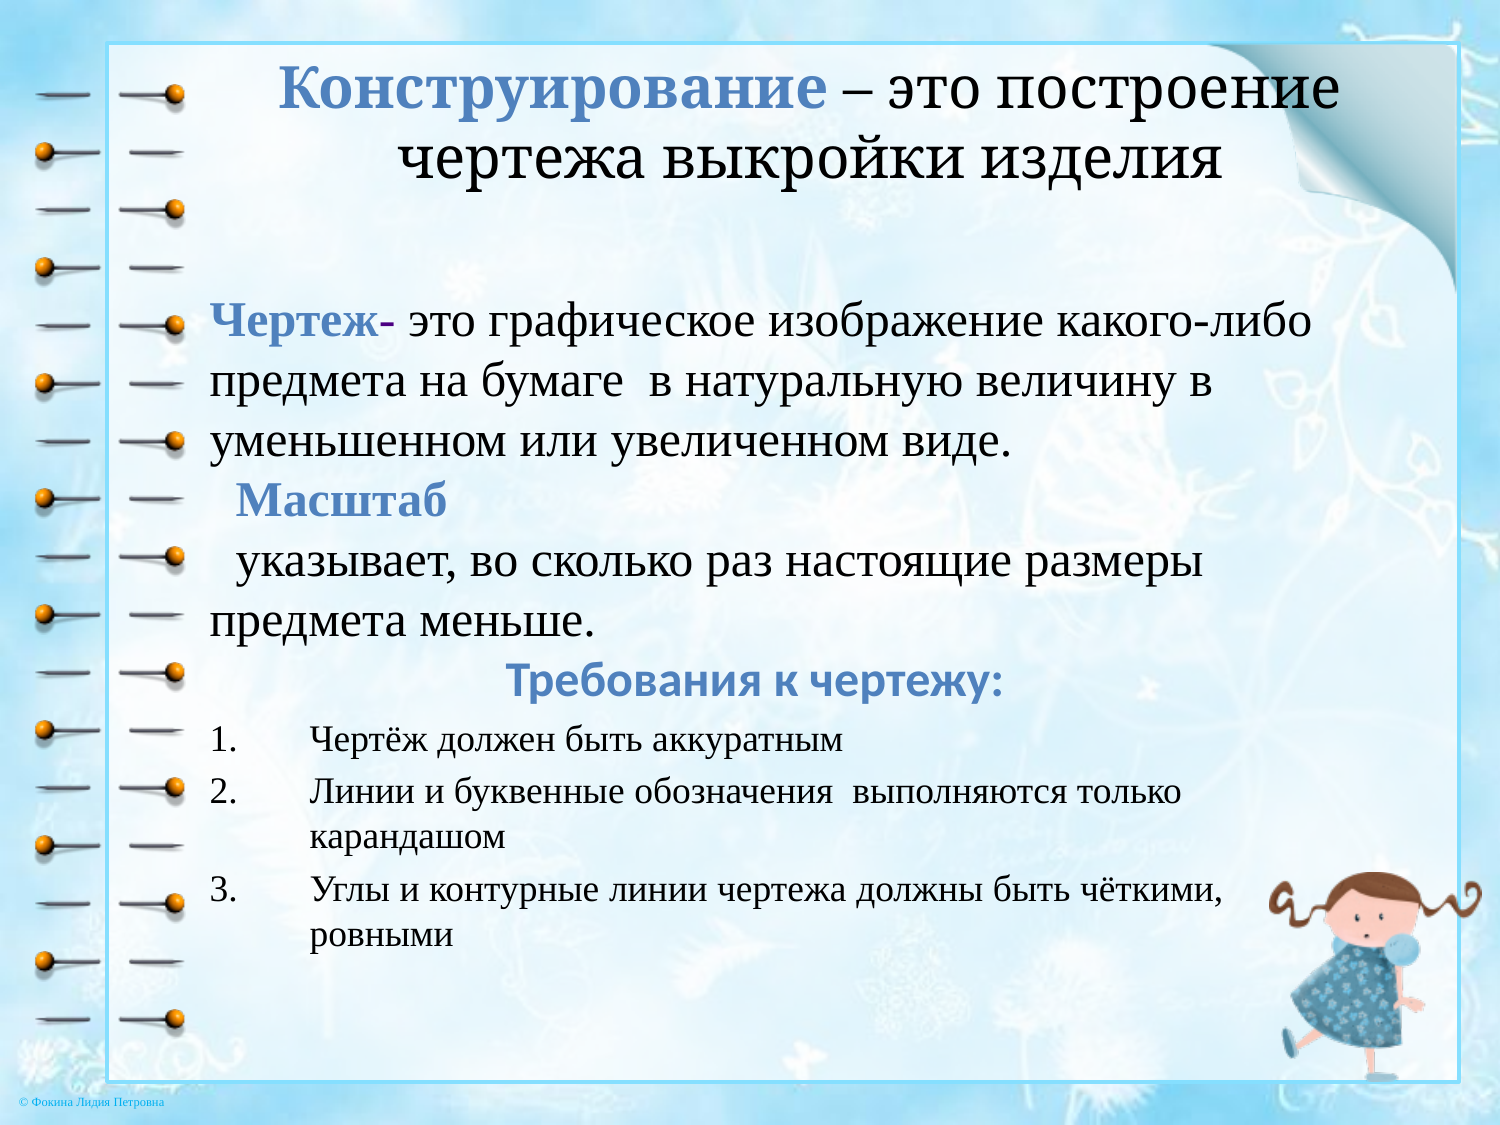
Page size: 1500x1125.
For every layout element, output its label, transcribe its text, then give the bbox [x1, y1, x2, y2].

picture [0, 0, 1500, 1125]
list Чертеж- это графическое изображение какого-либо предмета на бумаге в натуральную величину в уменьшенном или увеличенном виде. Масштаб указывает, во сколько раз настоящие размеры предмета меньше. Требования к чертежу: Чертёж должен быть аккуратным Линии и буквенные обозначения выполняются только карандашом Углы и контурные линии чертежа должны быть чёткими, ровными [194, 278, 1353, 1005]
title Конструирование – это построение чертежа выкройки изделия [194, 42, 1425, 233]
